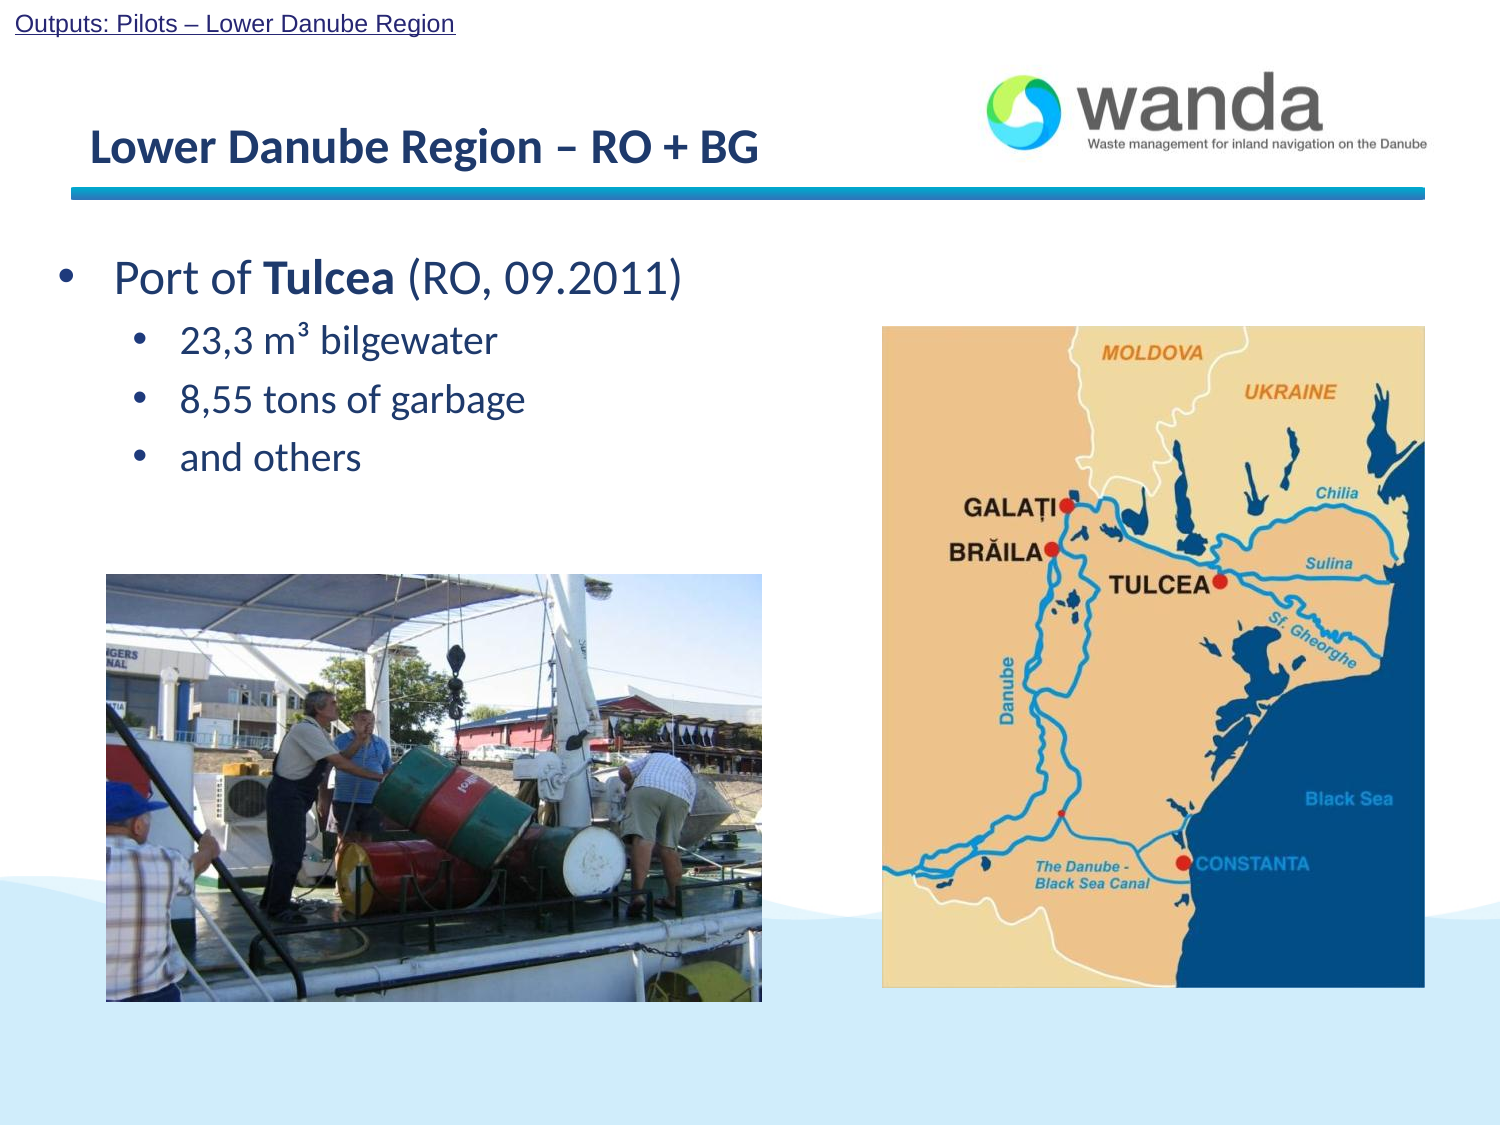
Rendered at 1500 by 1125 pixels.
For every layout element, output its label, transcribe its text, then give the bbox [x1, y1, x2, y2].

list Port of Tulcea (RO, 09.2011) 23,3 m³ bilgewater 8,55 tons of garbage and others [42, 237, 1450, 542]
picture [0, 325, 1500, 1125]
text_box Outputs: Pilots – Lower Danube Region [0, 0, 534, 45]
title Lower Danube Region – RO + BG [75, 50, 1425, 237]
picture [962, 49, 1450, 177]
